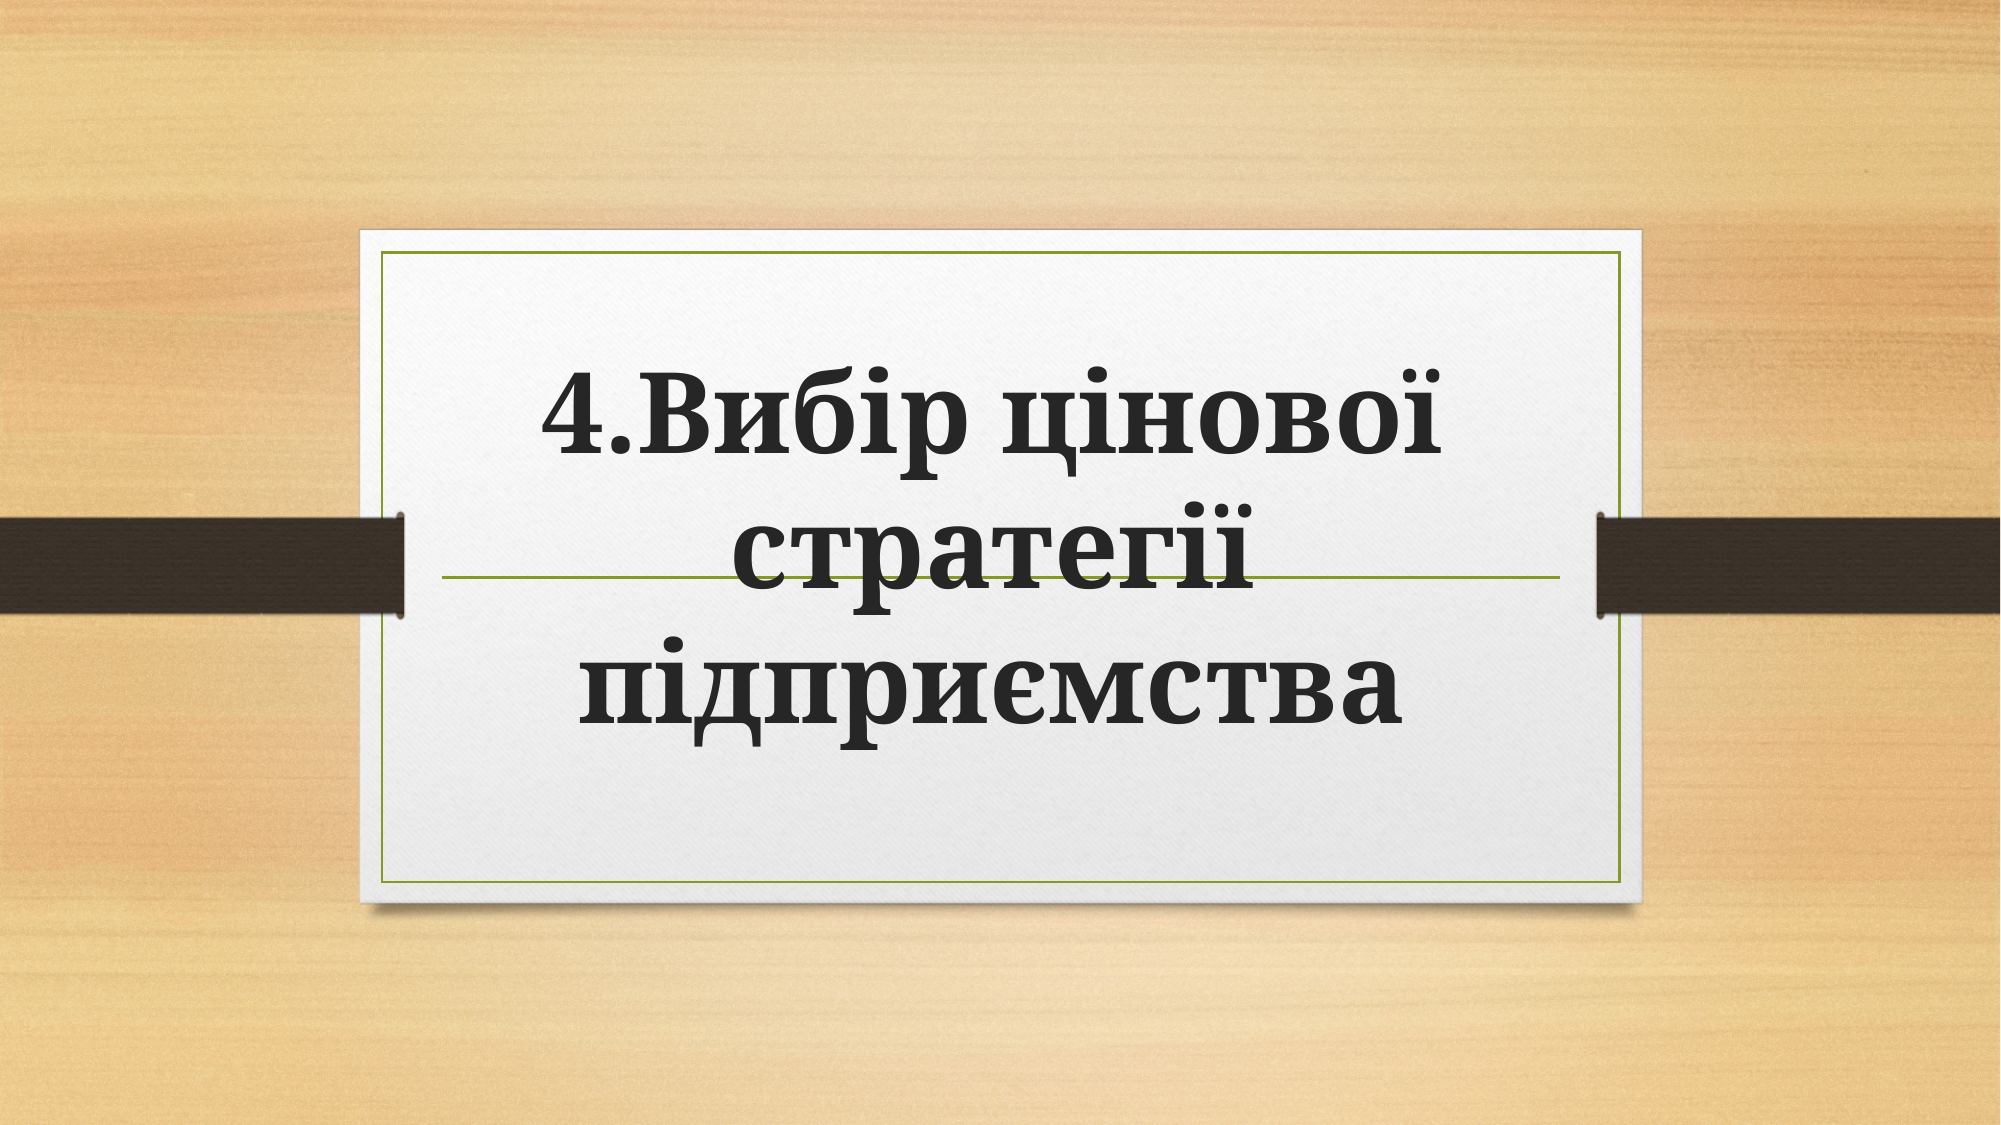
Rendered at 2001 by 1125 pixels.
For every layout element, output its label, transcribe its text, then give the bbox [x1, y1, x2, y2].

title 4.Вибір цінової стратегії підприємства [425, 568, 1560, 889]
picture [0, 0, 2001, 1125]
